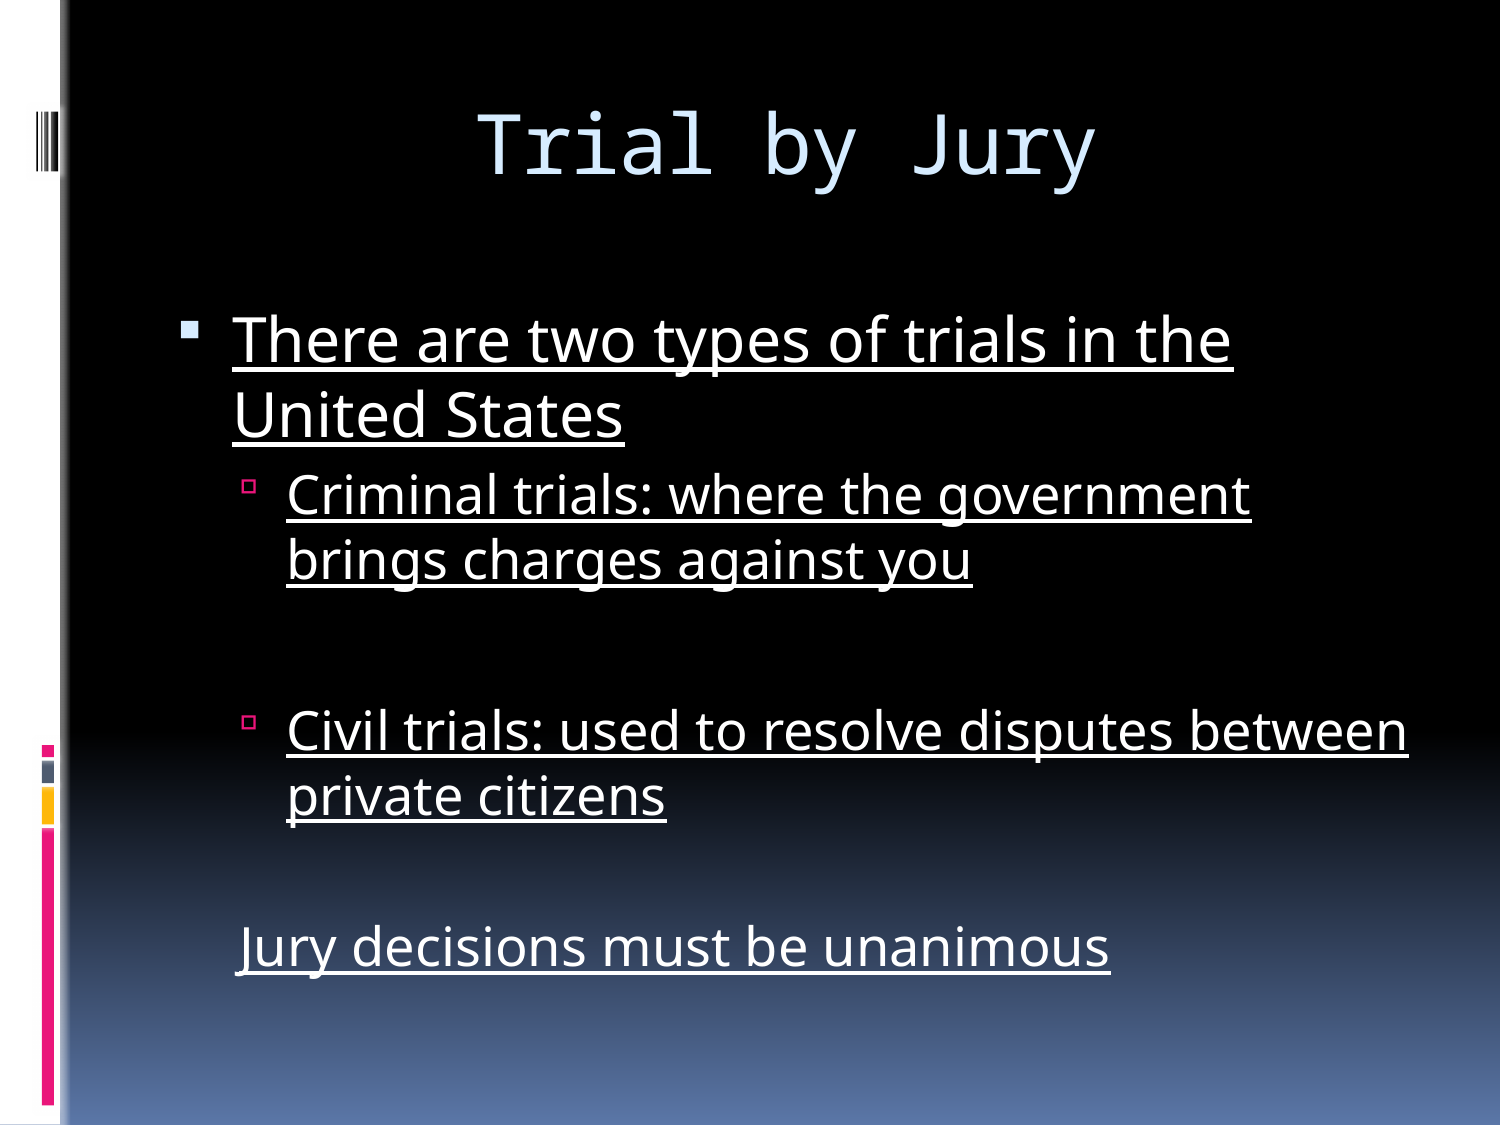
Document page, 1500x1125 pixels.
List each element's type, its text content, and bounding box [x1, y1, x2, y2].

list There are two types of trials in the United States Criminal trials: where the government brings charges against you Civil trials: used to resolve disputes between private citizens Jury decisions must be unanimous [150, 292, 1425, 1043]
title Trial by Jury [150, 83, 1425, 234]
